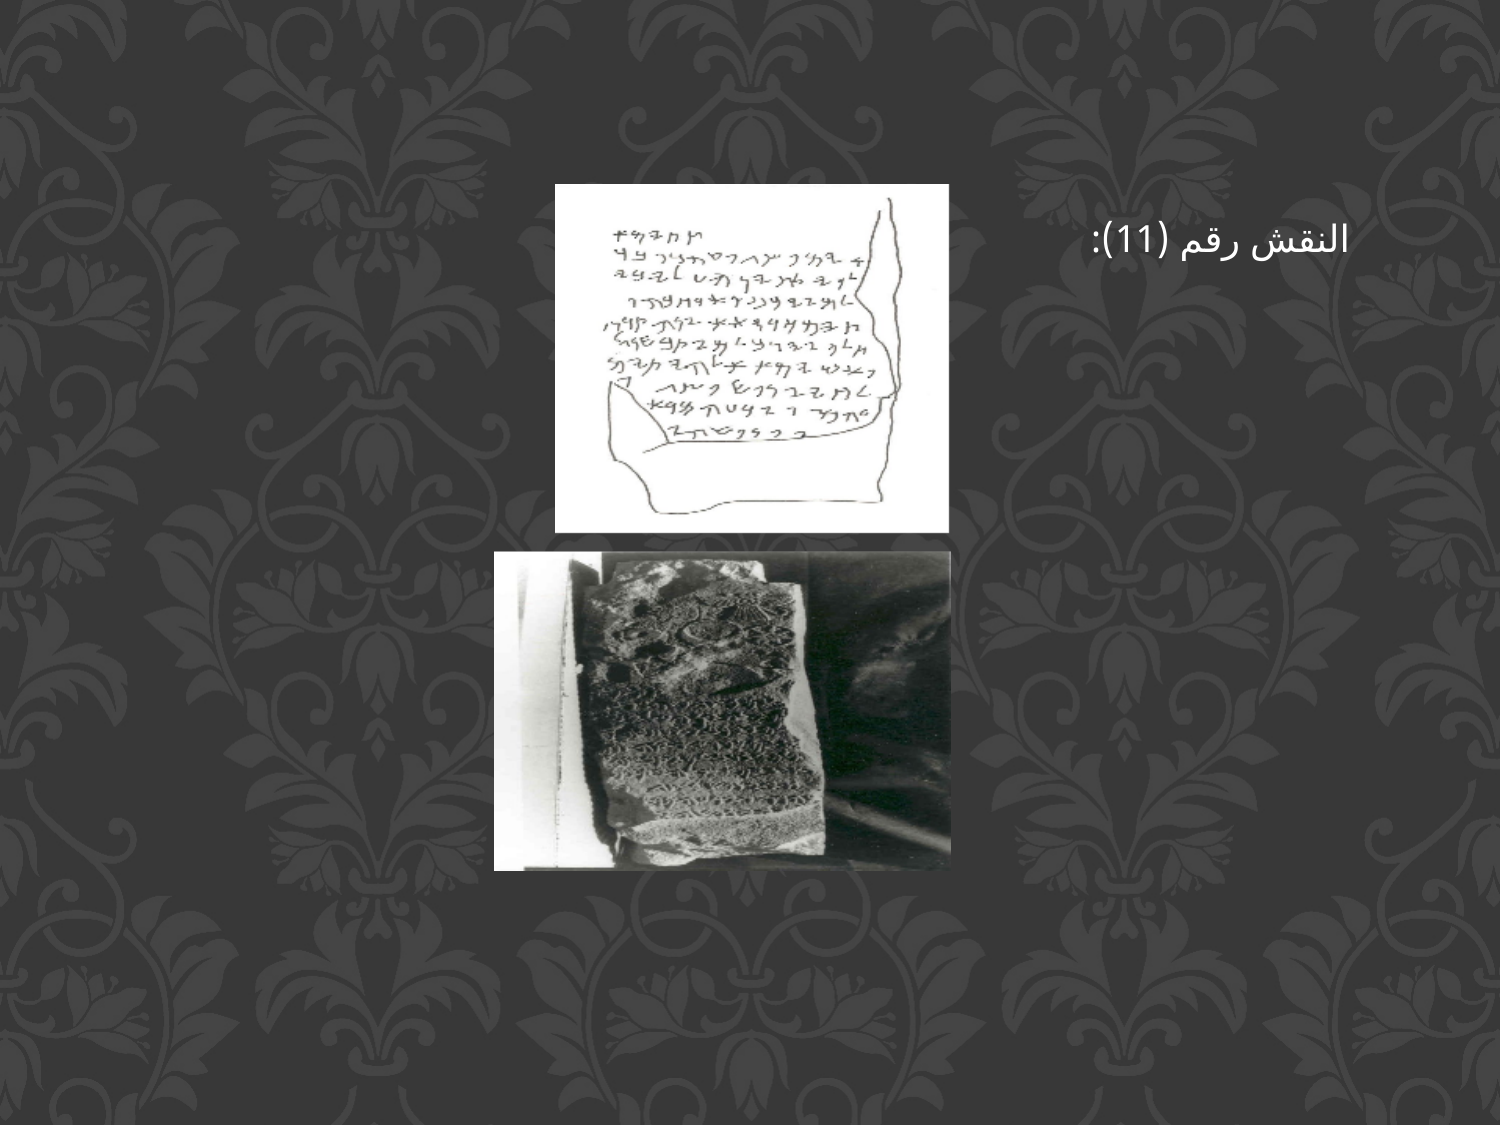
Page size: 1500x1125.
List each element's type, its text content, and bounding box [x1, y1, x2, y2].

picture [555, 184, 951, 535]
text_box النقش رقم (11): [1035, 208, 1365, 268]
picture [494, 550, 951, 872]
